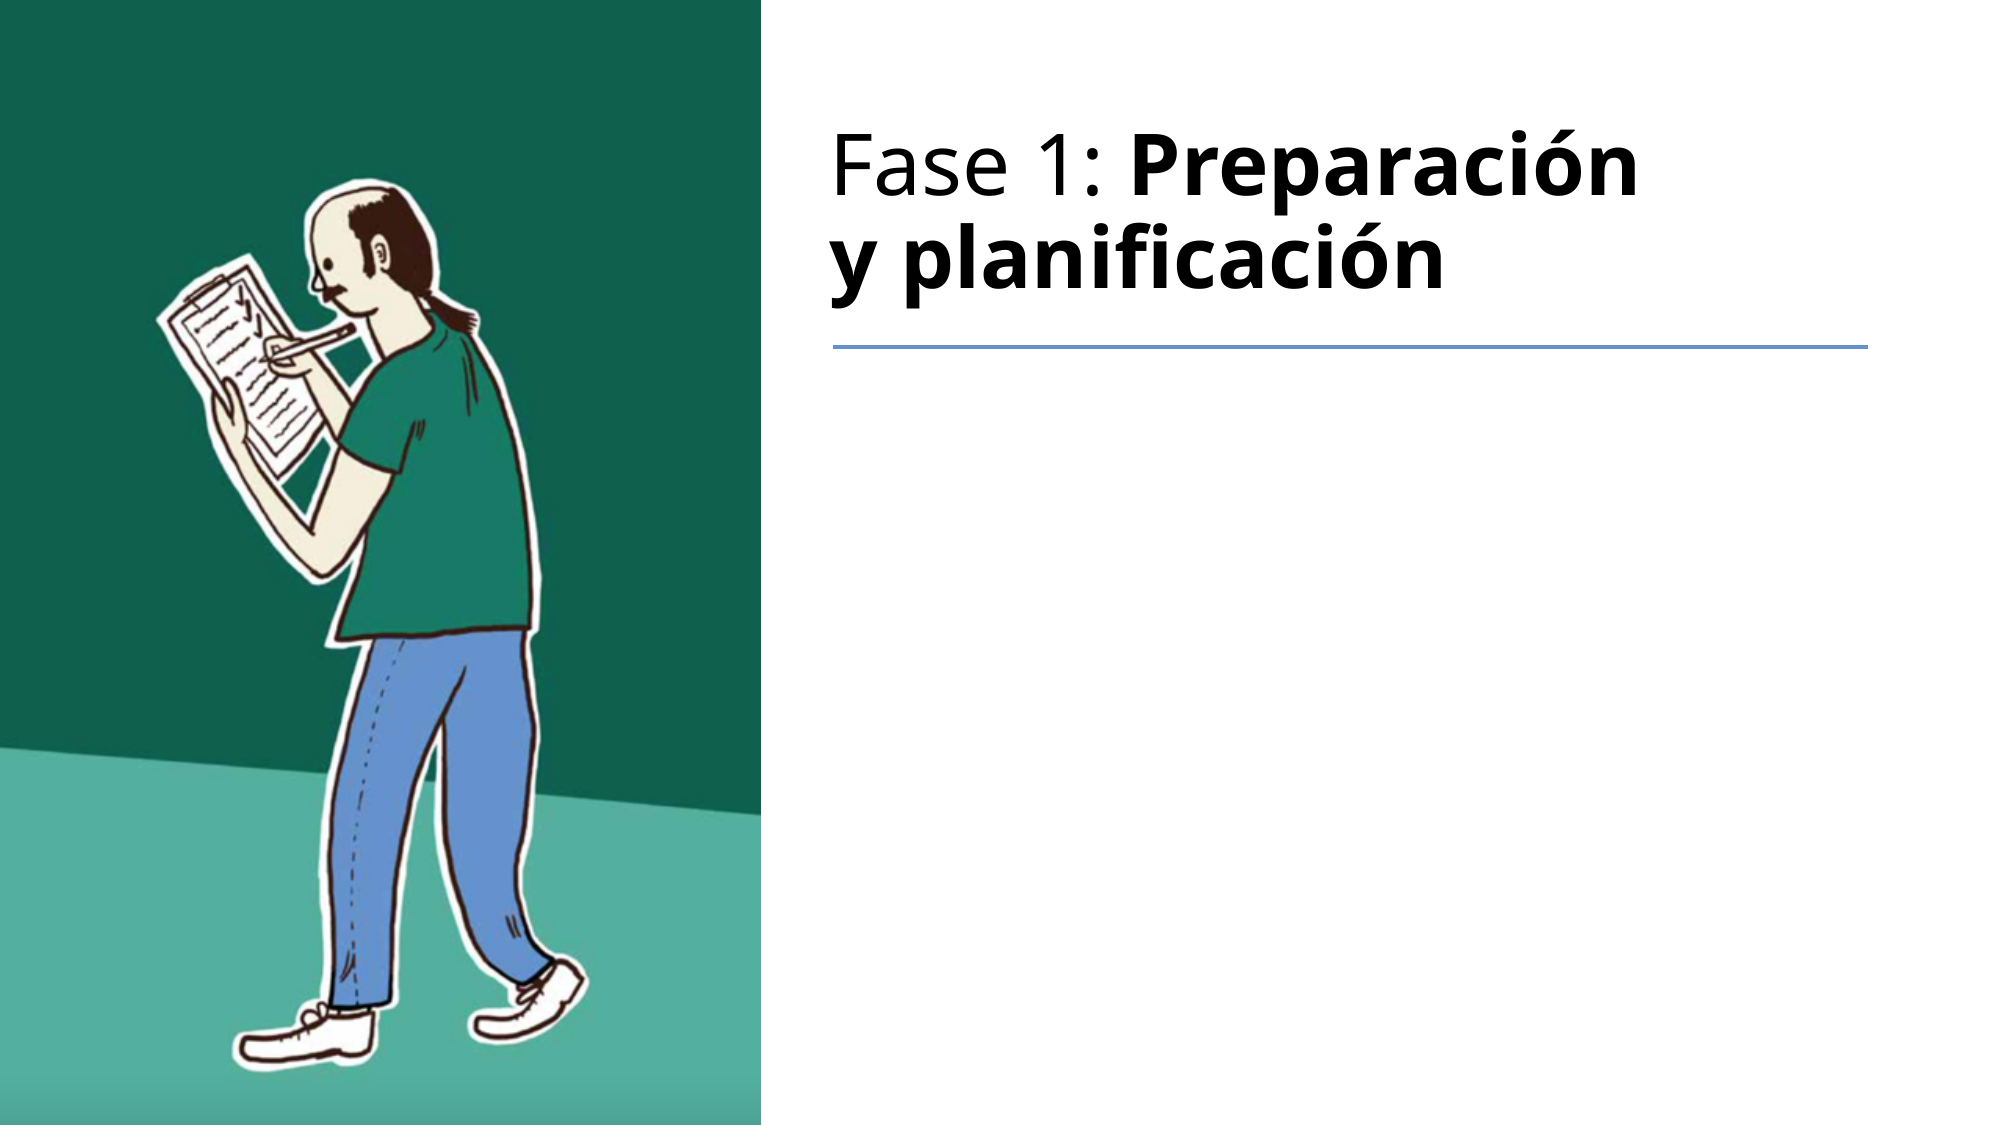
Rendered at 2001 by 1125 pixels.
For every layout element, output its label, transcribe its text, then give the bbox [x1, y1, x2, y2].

picture [0, 0, 761, 1125]
title Fase 1: Preparación y planificación [814, 103, 1895, 315]
